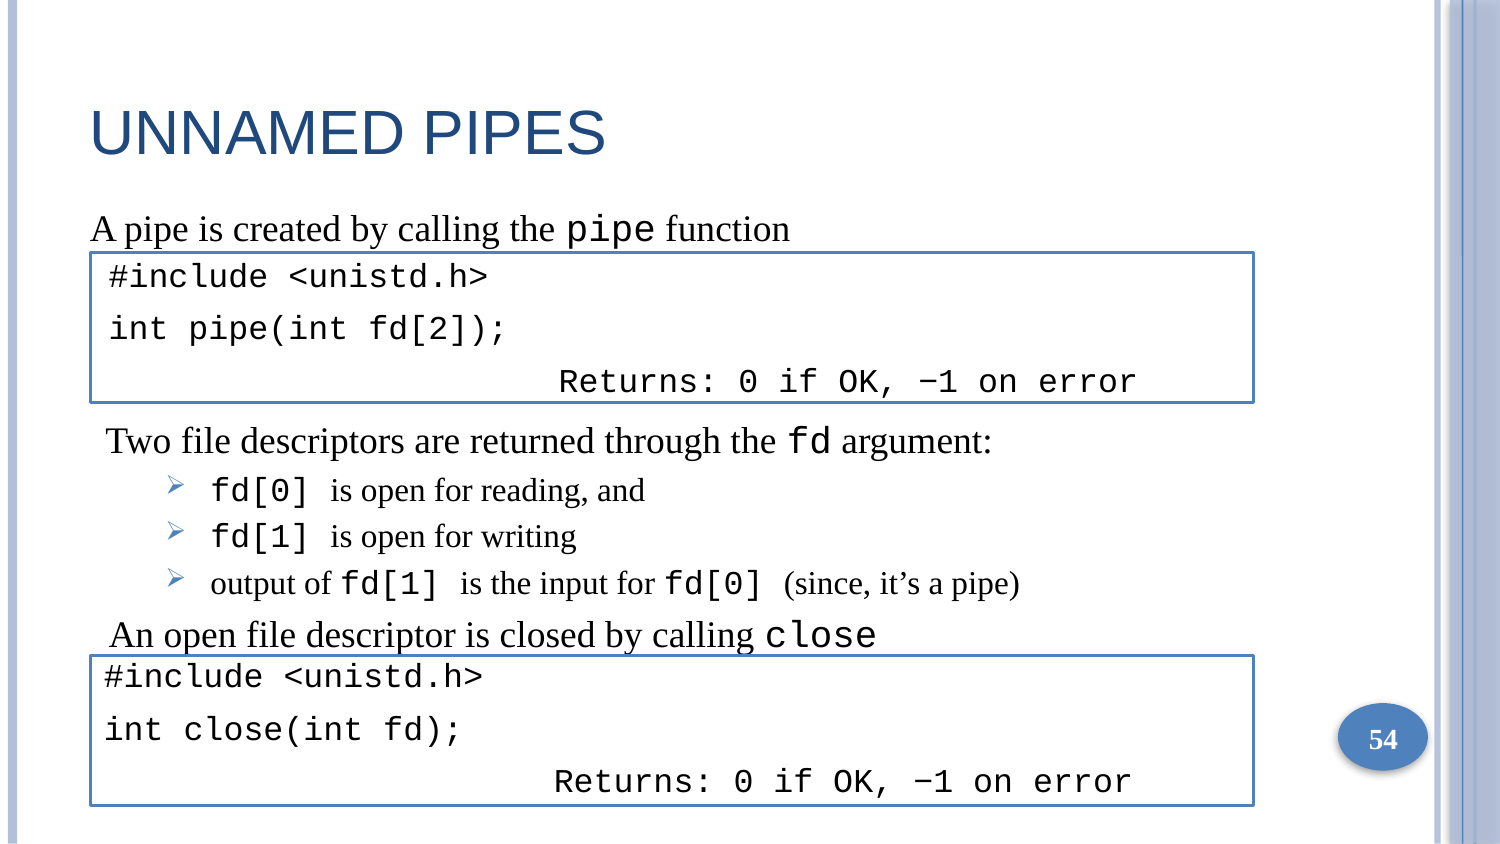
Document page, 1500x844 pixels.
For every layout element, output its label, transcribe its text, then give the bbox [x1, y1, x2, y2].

text_box #include <unistd.h> int pipe(int fd[2]); Returns: 0 if OK, −1 on error [93, 246, 1244, 407]
text_box [1244, 250, 1255, 405]
text_box #include <unistd.h> int close(int fd); Returns: 0 if OK, −1 on error [89, 646, 1239, 807]
text_box [89, 654, 1255, 808]
list A pipe is created by calling the pipe function [75, 196, 1300, 797]
title Unnamed Pipes [75, 33, 1300, 175]
text_box An open file descriptor is closed by calling close [93, 603, 1319, 666]
slide_number 54 [1333, 705, 1434, 770]
text_box Two file descriptors are returned through the fd argument: fd[0] is open for reading, and fd[1] is open for writing output of fd[1] is the input for fd[0] (since, it’s a pipe) [90, 409, 1316, 610]
text_box [89, 250, 93, 405]
